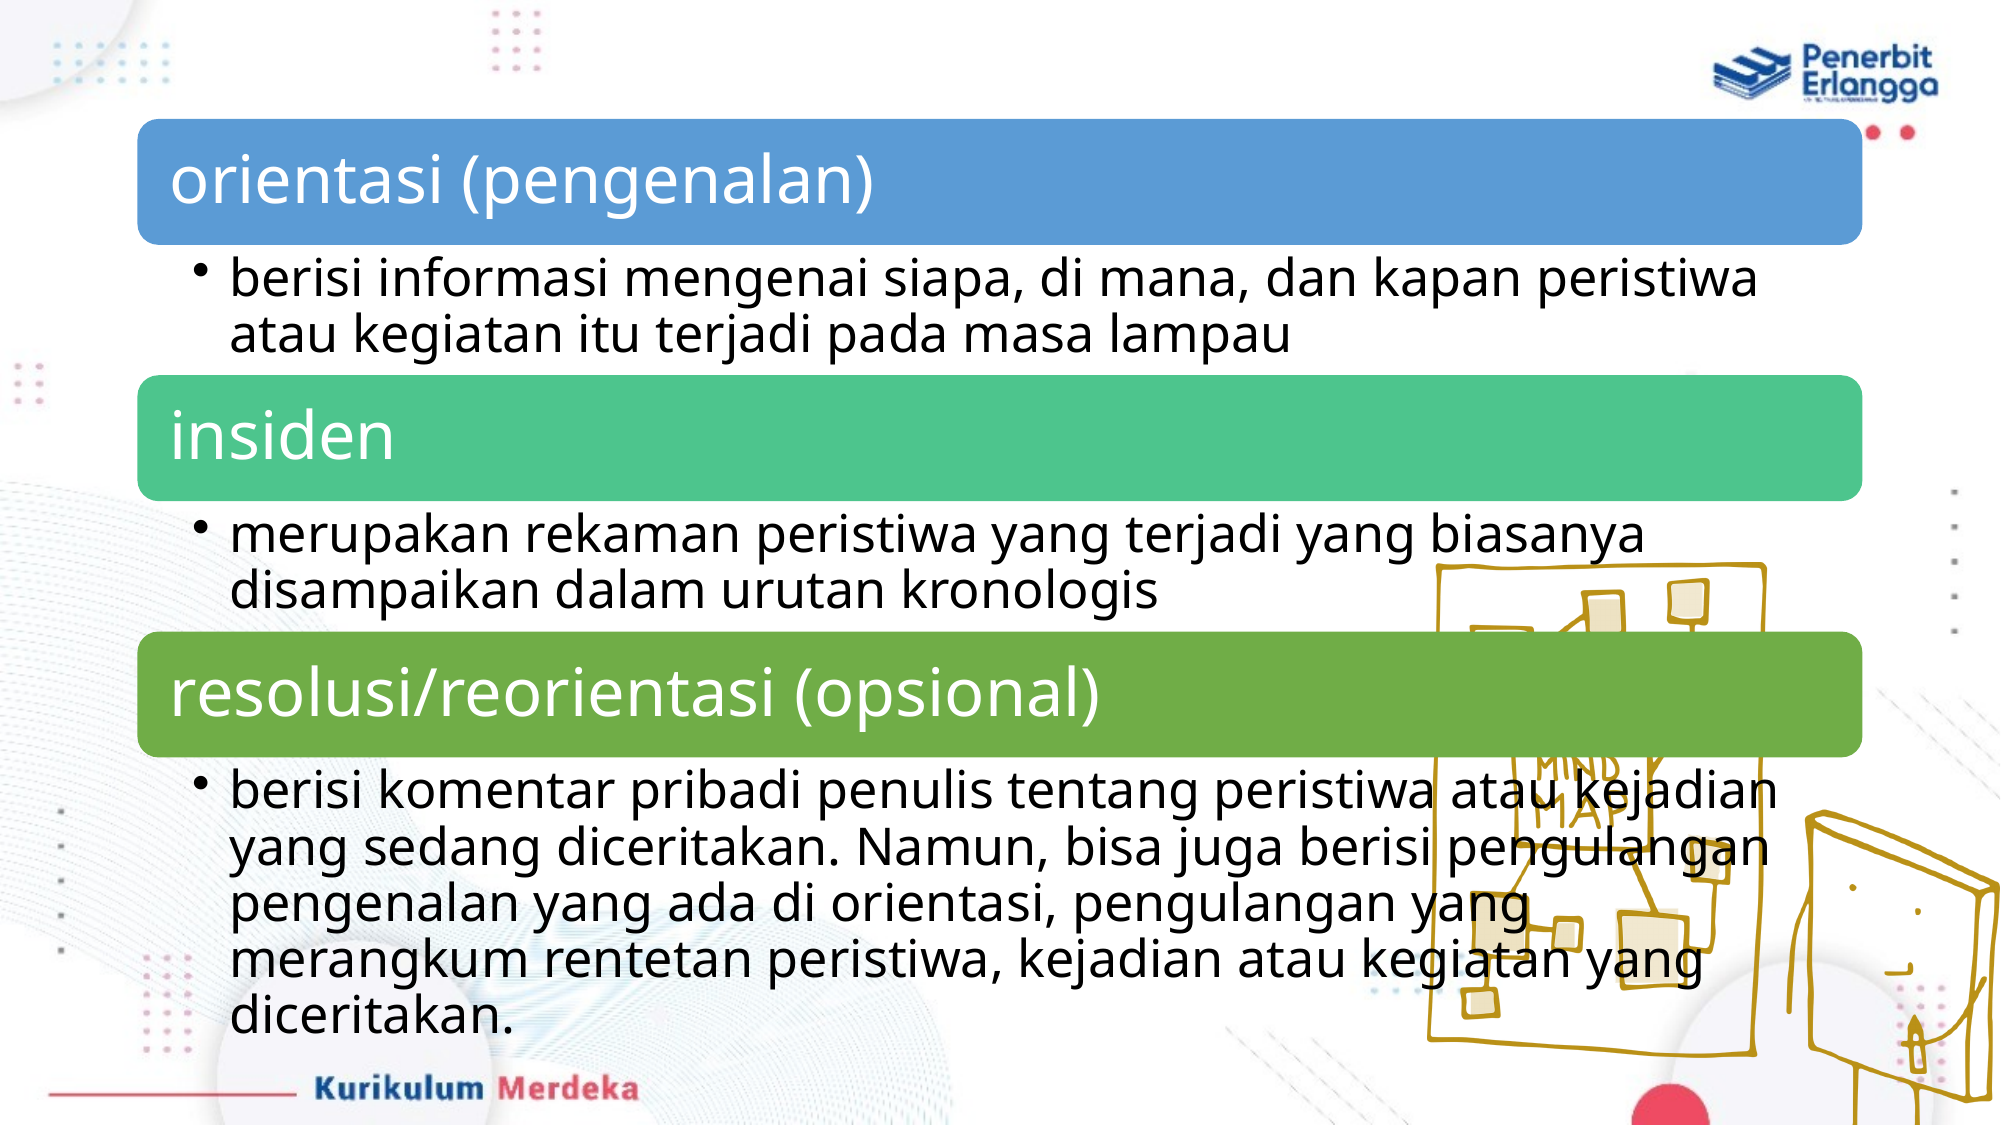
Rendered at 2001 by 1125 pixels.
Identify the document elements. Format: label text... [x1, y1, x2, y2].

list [137, 107, 1863, 1014]
picture [0, 0, 2001, 1125]
title Struktur Teks Rekon [137, 59, 1863, 107]
